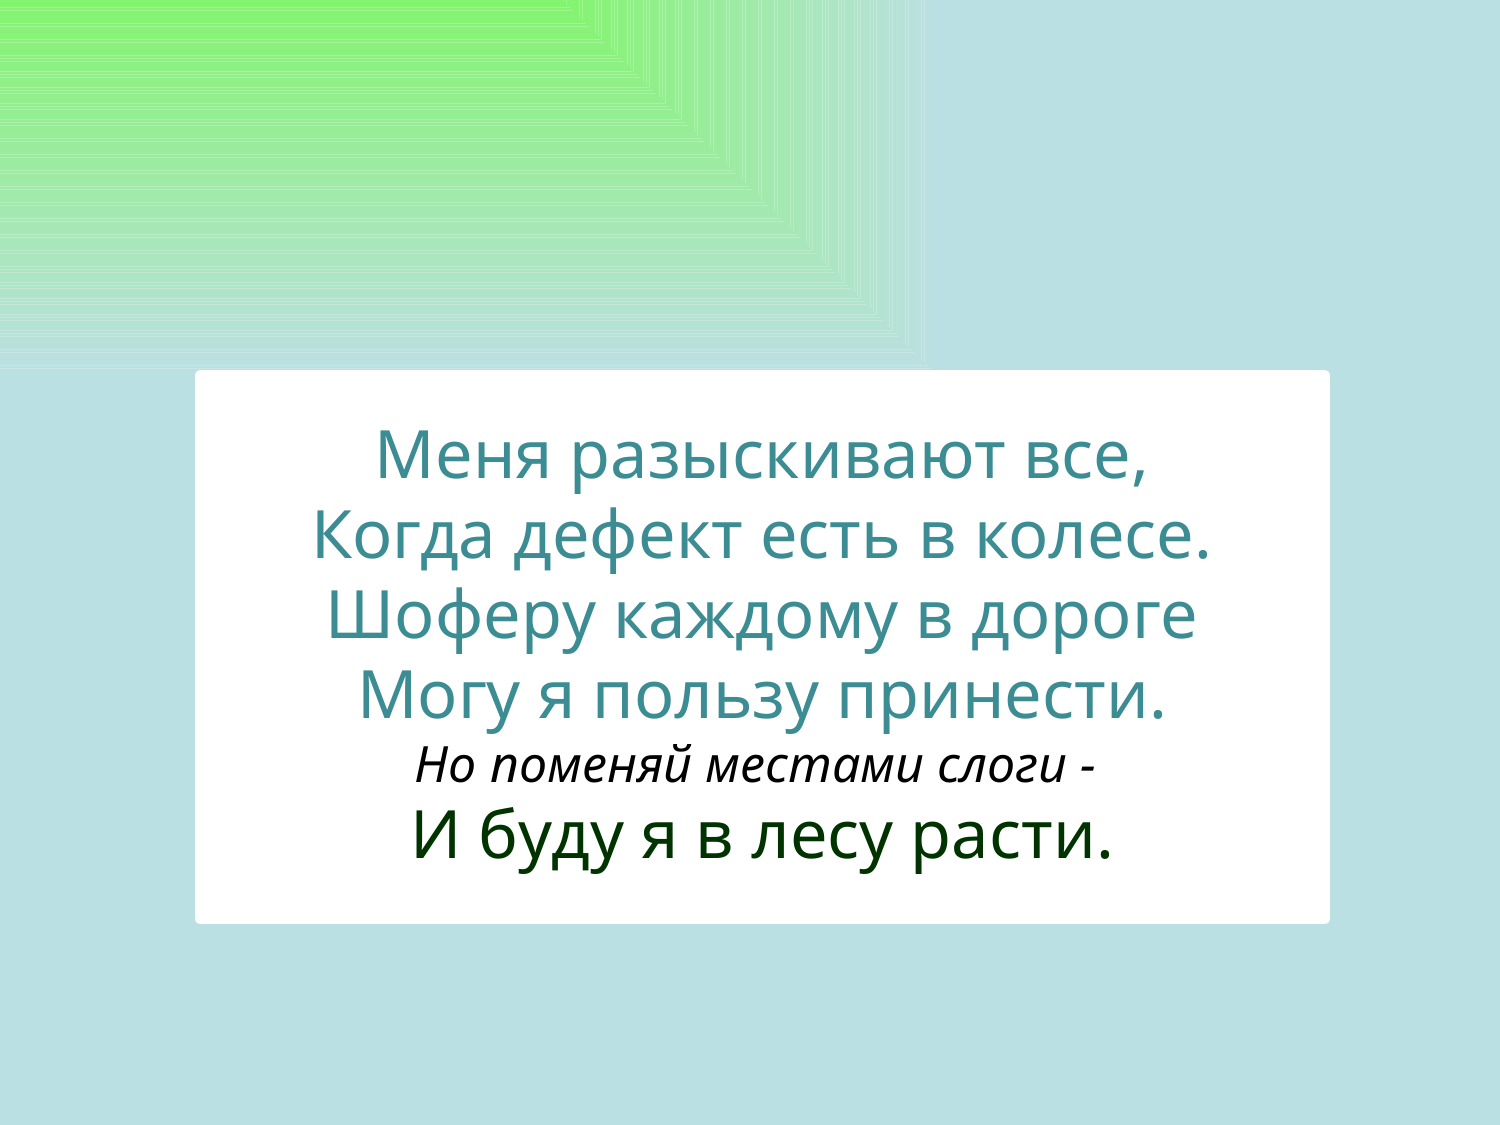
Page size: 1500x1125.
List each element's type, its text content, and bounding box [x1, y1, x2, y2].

text_box Меня разыскивают все, Когда дефект есть в колесе. Шоферу каждому в дороге Могу я пользу принести. Но поменяй местами слоги - И буду я в лесу расти. [198, 373, 1327, 921]
